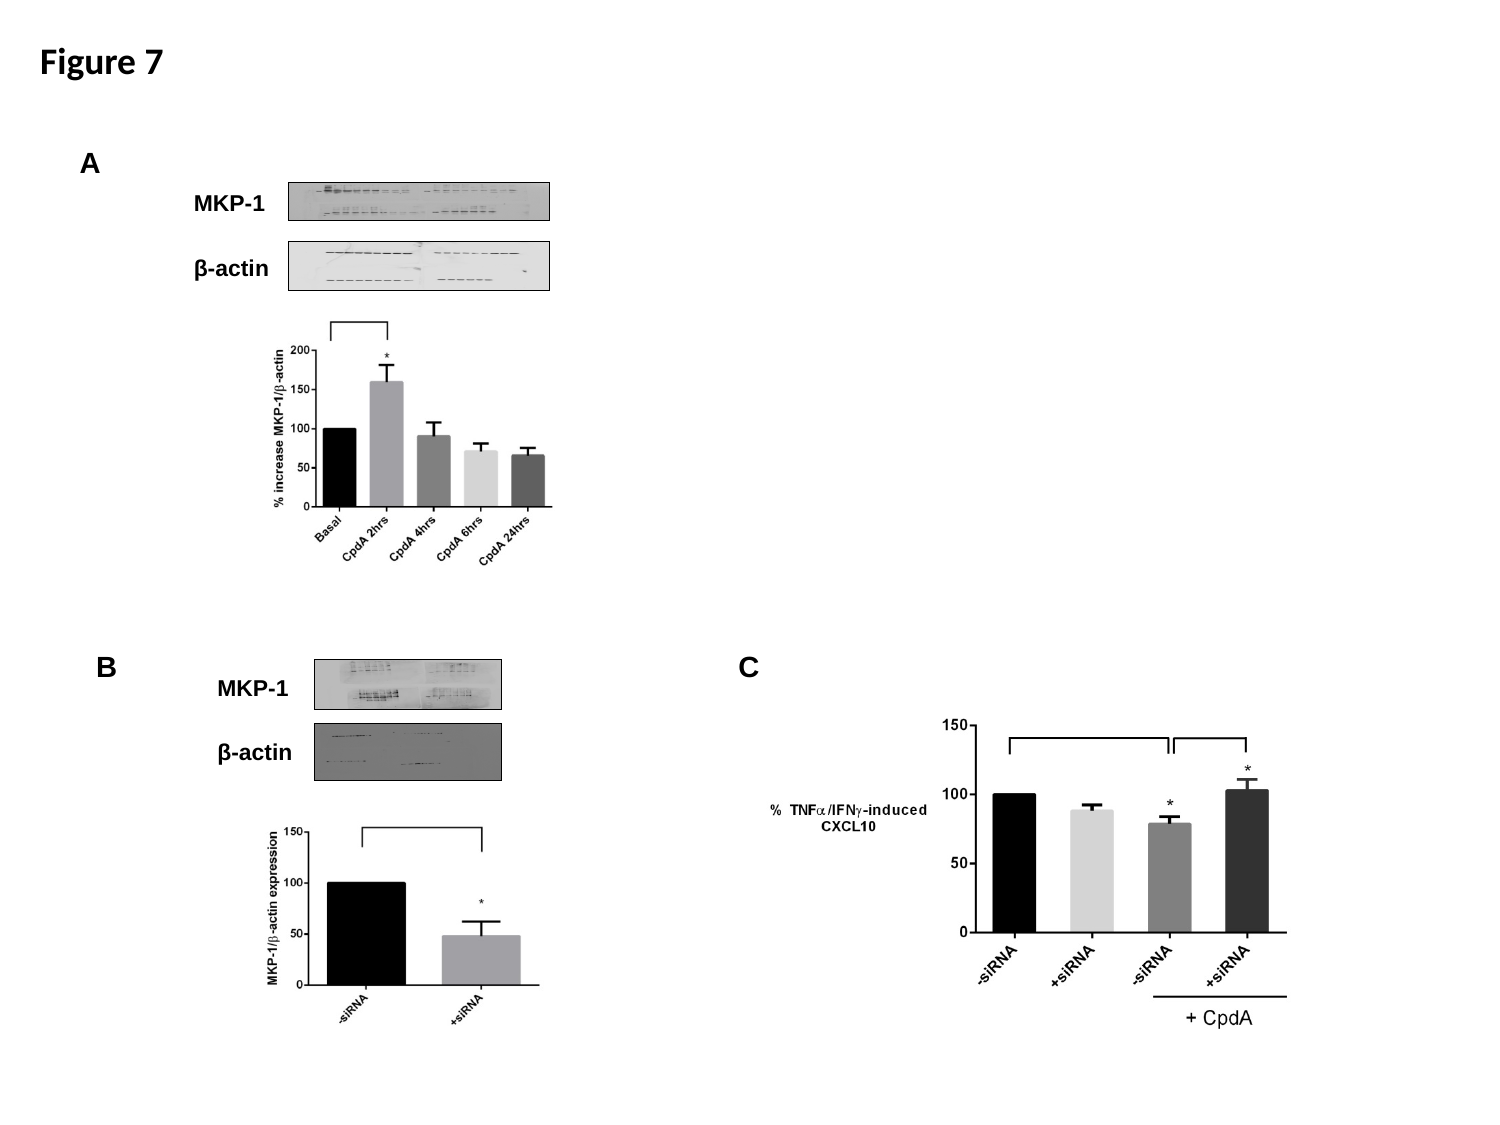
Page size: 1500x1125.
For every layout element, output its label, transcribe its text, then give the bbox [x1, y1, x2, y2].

text_box β-actin [184, 248, 283, 286]
text_box β-actin [208, 733, 308, 770]
picture [313, 658, 503, 710]
text_box MKP-1 [208, 668, 308, 706]
picture [253, 810, 546, 1043]
picture [313, 723, 503, 781]
picture [288, 241, 550, 291]
picture [288, 182, 550, 221]
text_box A [64, 137, 219, 187]
text_box C [723, 640, 878, 691]
picture [755, 696, 1297, 1043]
text_box B [81, 640, 235, 691]
text_box MKP-1 [184, 184, 285, 221]
picture [259, 314, 559, 581]
text_box Figure 7 [25, 29, 333, 90]
